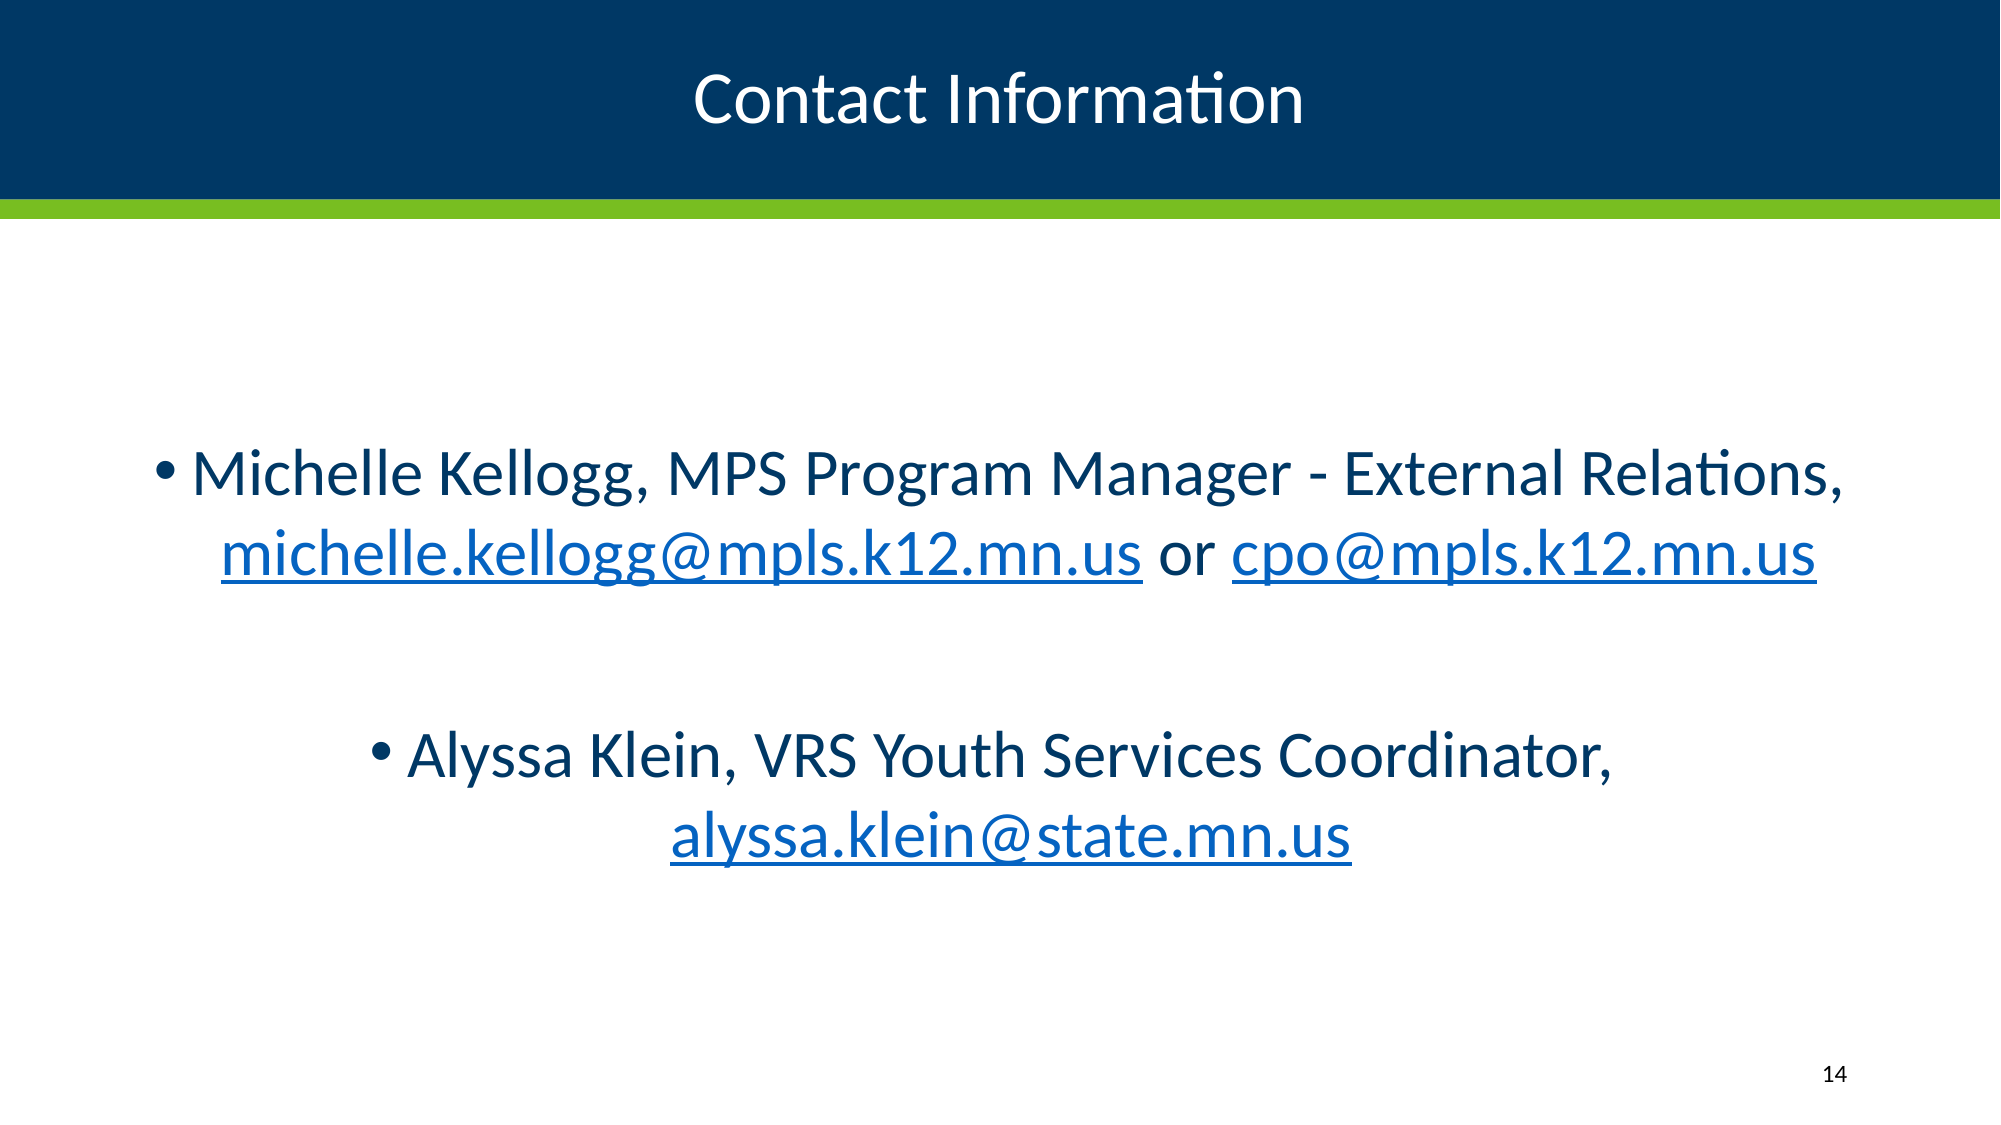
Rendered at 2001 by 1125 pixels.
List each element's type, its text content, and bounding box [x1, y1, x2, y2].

slide_number 14 [1622, 1042, 1863, 1103]
title Contact Information [0, 0, 2000, 200]
list Michelle Kellogg, MPS Program Manager - External Relations, michelle.kellogg@mpls.k12.mn.us or cpo@mpls.k12.mn.us Alyssa Klein, VRS Youth Services Coordinator, alyssa.klein@state.mn.us [137, 299, 1863, 1014]
